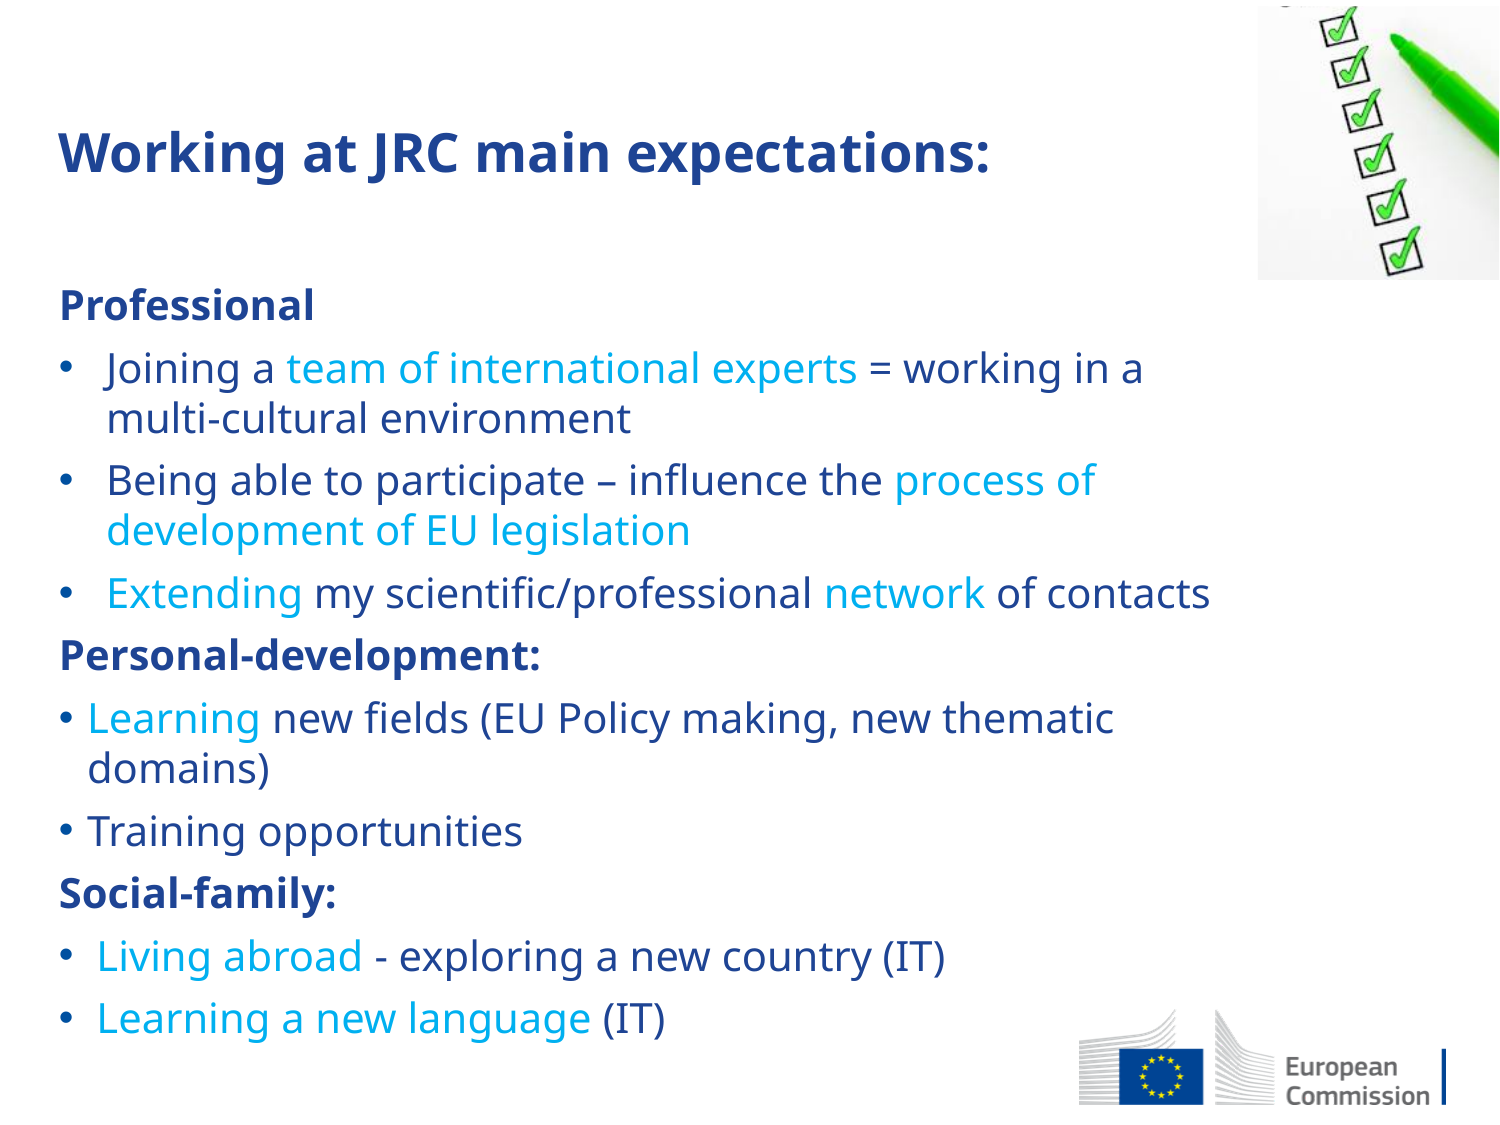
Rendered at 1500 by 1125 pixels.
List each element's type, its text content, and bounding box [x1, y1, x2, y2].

picture [1257, 6, 1500, 280]
picture [1078, 1008, 1447, 1106]
list Professional Joining a team of international experts = working in a multi-cultural environment Being able to participate – influence the process of development of EU legislation Extending my scientific/professional network of contacts Personal-development: Learning new fields (EU Policy making, new thematic domains) Training opportunities Social-family: Living abroad - exploring a new country (IT) Learning a new language (IT) [0, 172, 1258, 1024]
text_box Working at JRC main expectations: [0, 0, 1133, 279]
